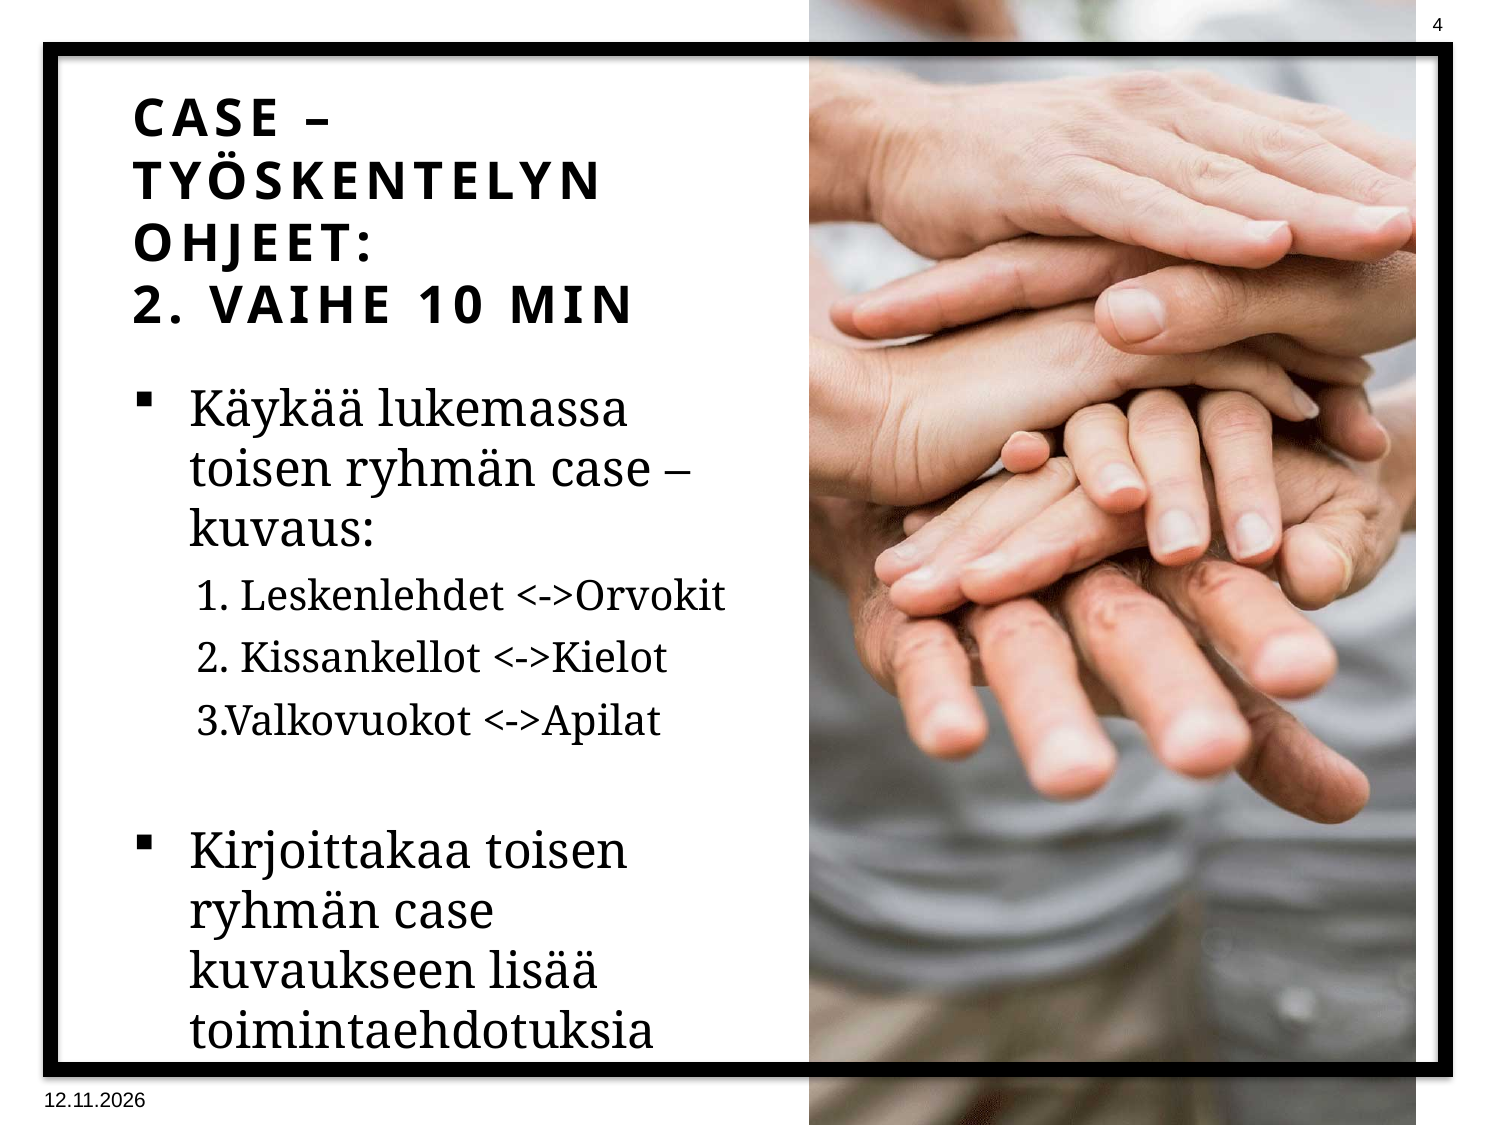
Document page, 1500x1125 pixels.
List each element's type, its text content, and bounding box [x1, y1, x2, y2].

list Käykää lukemassa toisen ryhmän case –kuvaus: 1. Leskenlehdet <->Orvokit 2. Kissankellot <->Kielot 3.Valkovuokot <->Apilat Kirjoittakaa toisen ryhmän case kuvaukseen lisää toimintaehdotuksia [118, 368, 772, 1033]
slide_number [28, 1079, 266, 1125]
title CASE –työskentelyn ohjeet: 2. vaihe 10 min [118, 77, 772, 325]
picture [809, 56, 1416, 1062]
picture [809, 0, 1416, 42]
picture [809, 1077, 1416, 1125]
